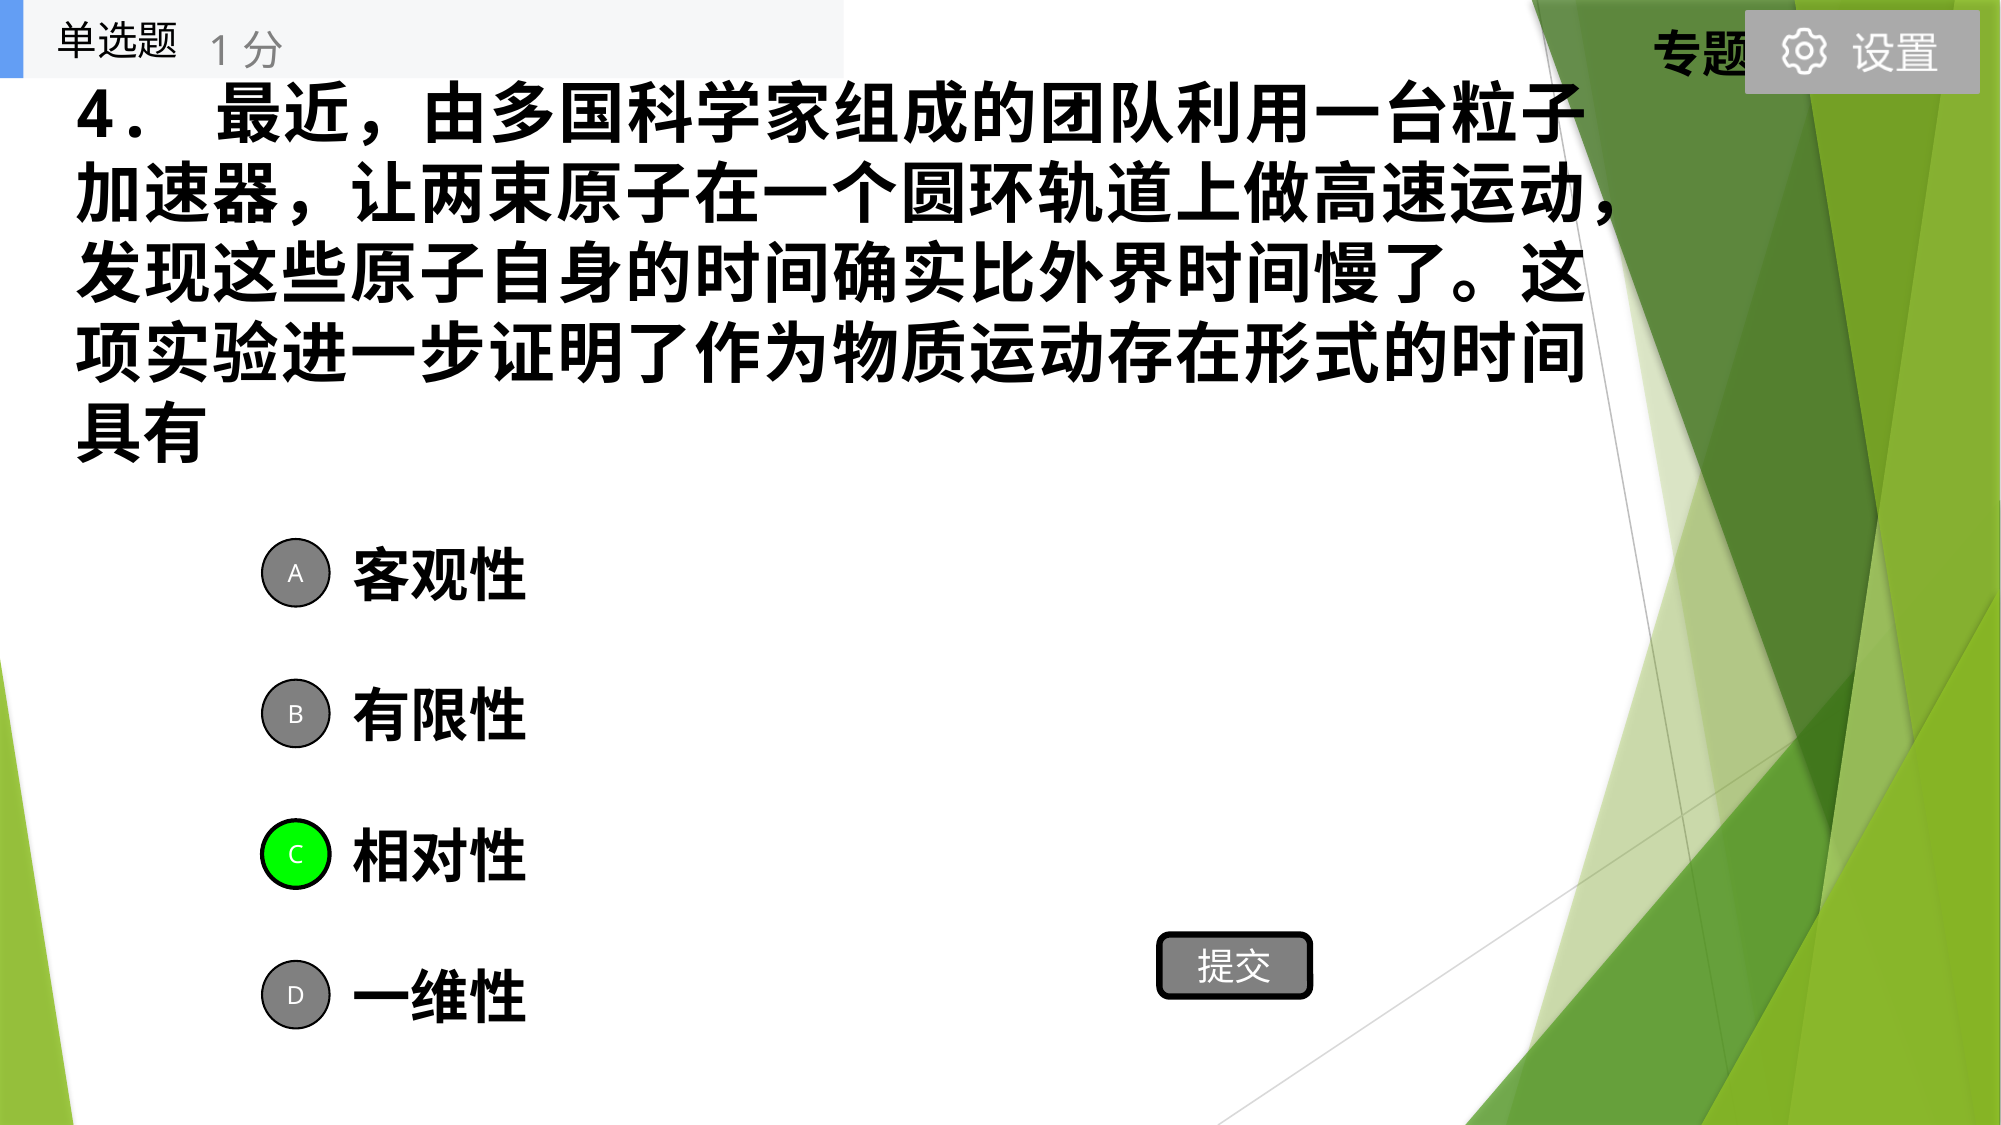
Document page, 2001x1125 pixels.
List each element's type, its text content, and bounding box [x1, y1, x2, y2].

text_box 一维性 [336, 940, 930, 1049]
text_box B [260, 678, 332, 749]
text_box A [260, 537, 332, 609]
text_box 提交 [1157, 932, 1312, 999]
picture [1745, 9, 1980, 95]
text_box 4. 最近，由多国科学家组成的团队利用一台粒子加速器，让两束原子在一个圆环轨道上做高速运动，发现这些原子自身的时间确实比外界时间慢了。这项实验进一步证明了作为物质运动存在形式的时间具有 [60, 63, 1602, 479]
text_box 相对性 [336, 800, 930, 908]
text_box 有限性 [336, 659, 930, 768]
text_box 客观性 [336, 519, 930, 627]
text_box C [260, 818, 332, 890]
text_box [0, 0, 845, 81]
text_box D [260, 959, 332, 1031]
